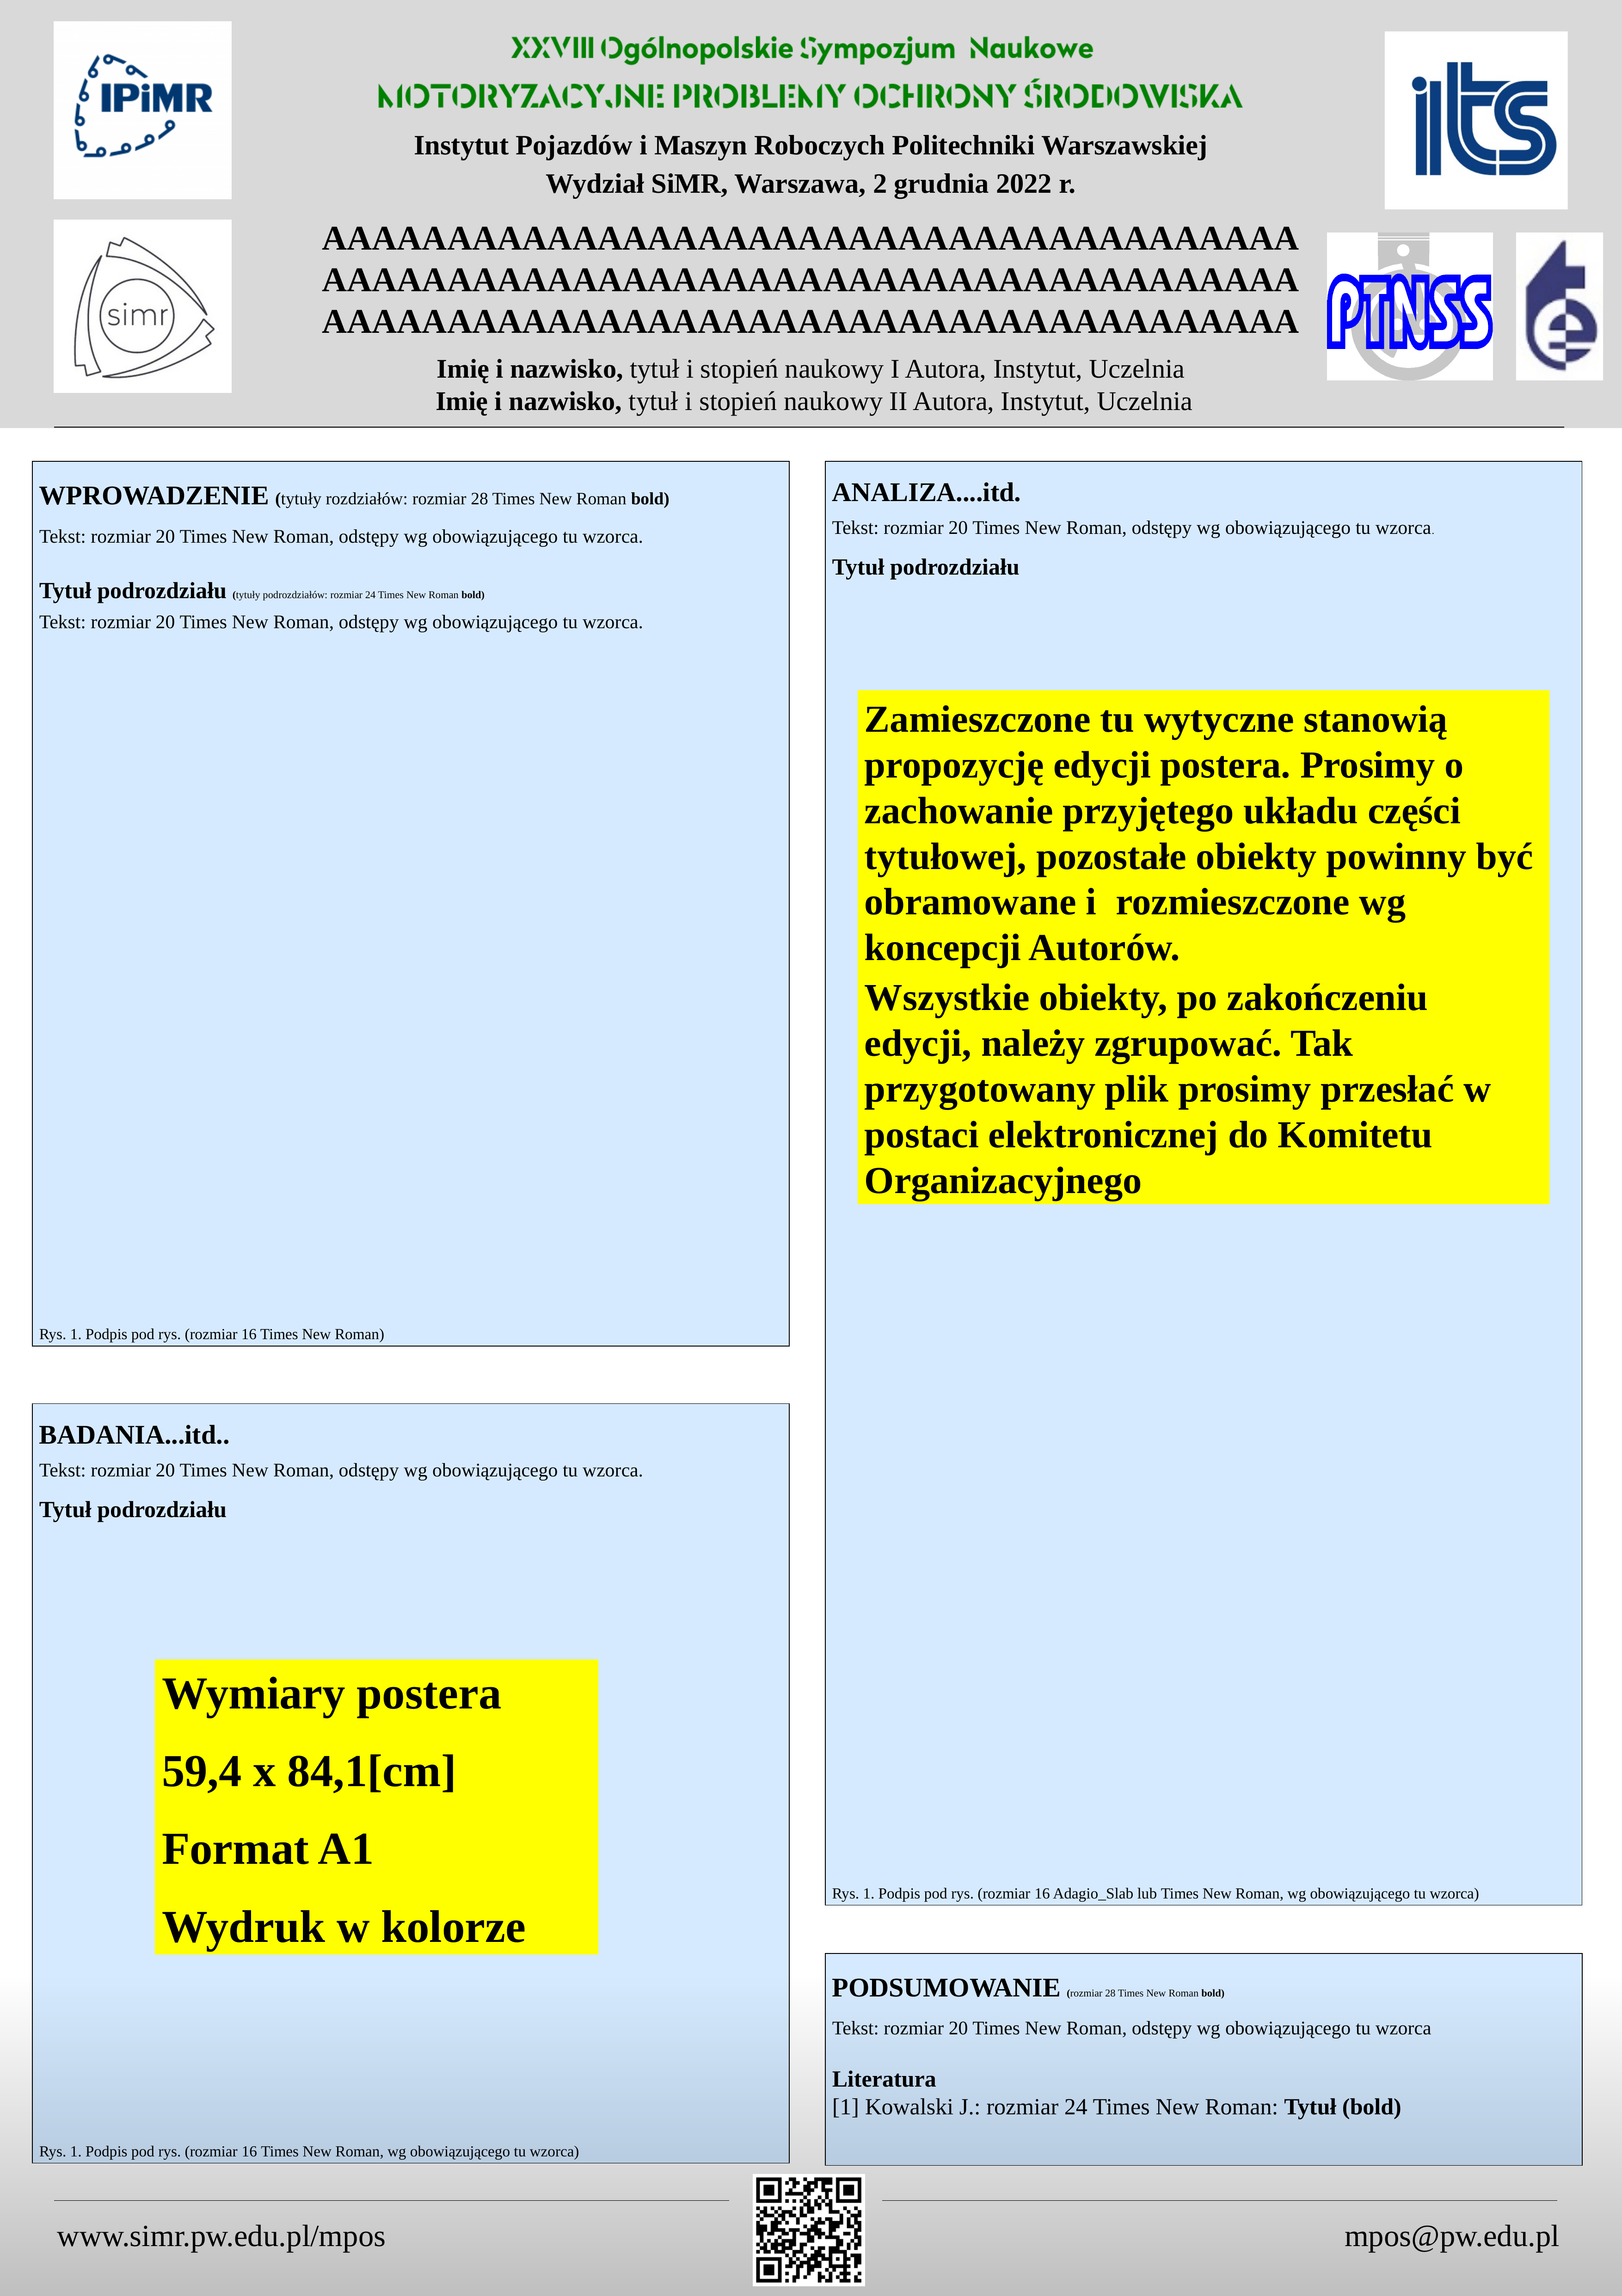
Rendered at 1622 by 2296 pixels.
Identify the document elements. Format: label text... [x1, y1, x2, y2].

picture [54, 220, 232, 393]
text_box www.simr.pw.edu.pl/mpos mpos@pw.edu.pl [868, 2212, 1568, 2256]
picture [357, 28, 1269, 123]
text_box www.simr.pw.edu.pl/mpos mpos@pw.edu.pl [50, 2212, 750, 2256]
text_box PODSUMOWANIE (rozmiar 28 Times New Roman bold) Tekst: rozmiar 20 Times New Roman, odstępy wg obowiązującego tu wzorca Literatura [1] Kowalski J.: rozmiar 24 Times New Roman: Tytuł (bold) [825, 1953, 1582, 2166]
picture [753, 2174, 866, 2287]
text_box Wymiary postera 59,4 x 84,1[cm] Format A1 Wydruk w kolorze [155, 1659, 598, 1955]
text_box Instytut Pojazdów i Maszyn Roboczych Politechniki Warszawskiej Wydział SiMR, Warszawa, 2 grudnia 2022 r. AAAAAAAAAAAAAAAAAAAAAAAAAAAAAAAAAAAAAAA AAAAAAAAAAAAAAAAAAAAAAAAAAAAAAAAAAAAAAA AAAAAAAAAAAAAAAAAAAAAAAAAAAAAAAAAAAAAAA Imię i nazwisko, tytuł i stopień naukowy I Autora, Instytut, Uczelnia Imię i nazwisko, tytuł i stopień naukowy II Autora, Instytut, Uczelnia [0, 0, 1622, 429]
picture [1384, 31, 1568, 209]
picture [54, 21, 232, 199]
picture [1516, 233, 1604, 380]
text_box WPROWADZENIE (tytuły rozdziałów: rozmiar 28 Times New Roman bold) Tekst: rozmiar 20 Times New Roman, odstępy wg obowiązującego tu wzorca. Tytuł podrozdziału (tytuły podrozdziałów: rozmiar 24 Times New Roman bold) Tekst: rozmiar 20 Times New Roman, odstępy wg obowiązującego tu wzorca. Rys. 1. Podpis pod rys. (rozmiar 16 Times New Roman) [32, 461, 789, 1346]
picture [1327, 233, 1493, 380]
text_box BADANIA...itd.. Tekst: rozmiar 20 Times New Roman, odstępy wg obowiązującego tu wzorca. Tytuł podrozdziału Rys. 1. Podpis pod rys. (rozmiar 16 Times New Roman, wg obowiązującego tu wzorca) [32, 1403, 789, 2163]
text_box Zamieszczone tu wytyczne stanowią propozycję edycji postera. Prosimy o zachowanie przyjętego układu części tytułowej, pozostałe obiekty powinny być obramowane i rozmieszczone wg koncepcji Autorów. Wszystkie obiekty, po zakończeniu edycji, należy zgrupować. Tak przygotowany plik prosimy przesłać w postaci elektronicznej do Komitetu Organizacyjnego [858, 690, 1550, 1204]
text_box ANALIZA....itd. Tekst: rozmiar 20 Times New Roman, odstępy wg obowiązującego tu wzorca. Tytuł podrozdziału Rys. 1. Podpis pod rys. (rozmiar 16 Adagio_Slab lub Times New Roman, wg obowiązującego tu wzorca) [825, 461, 1582, 1905]
